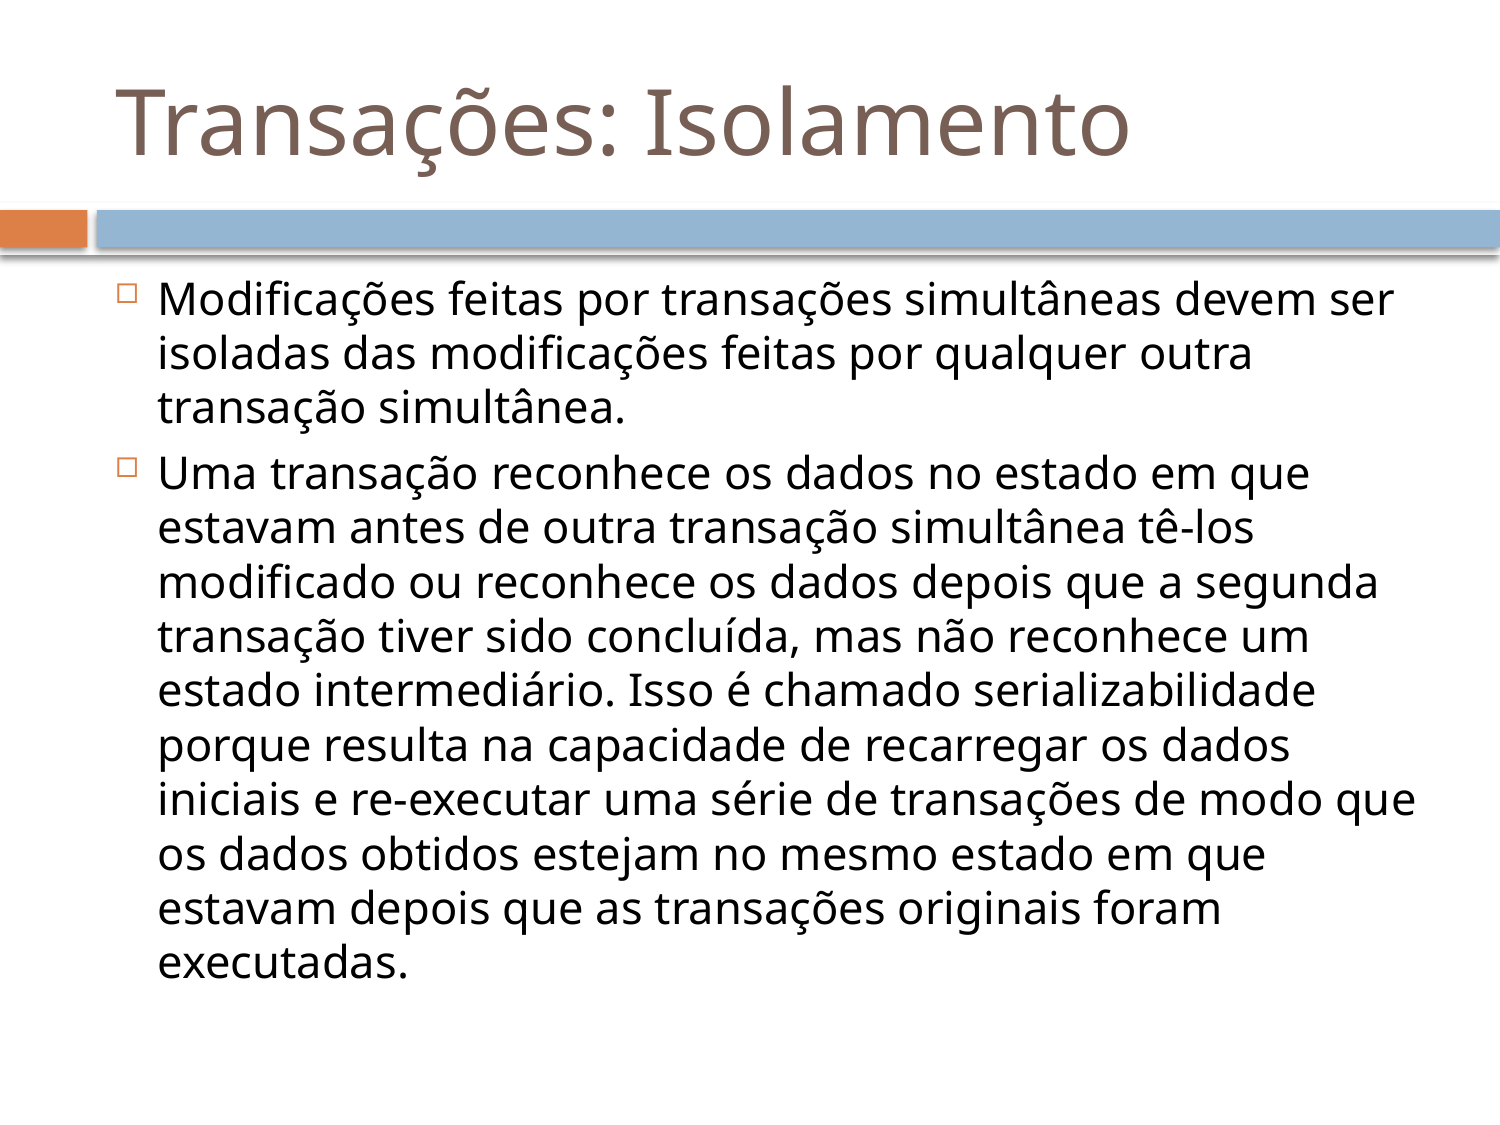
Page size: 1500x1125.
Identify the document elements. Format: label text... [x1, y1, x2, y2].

title Transações: Isolamento [100, 37, 1438, 200]
list Modificações feitas por transações simultâneas devem ser isoladas das modificações feitas por qualquer outra transação simultânea. Uma transação reconhece os dados no estado em que estavam antes de outra transação simultânea tê-los modificado ou reconhece os dados depois que a segunda transação tiver sido concluída, mas não reconhece um estado intermediário. Isso é chamado serializabilidade porque resulta na capacidade de recarregar os dados iniciais e re-executar uma série de transações de modo que os dados obtidos estejam no mesmo estado em que estavam depois que as transações originais foram executadas. [100, 262, 1438, 1000]
